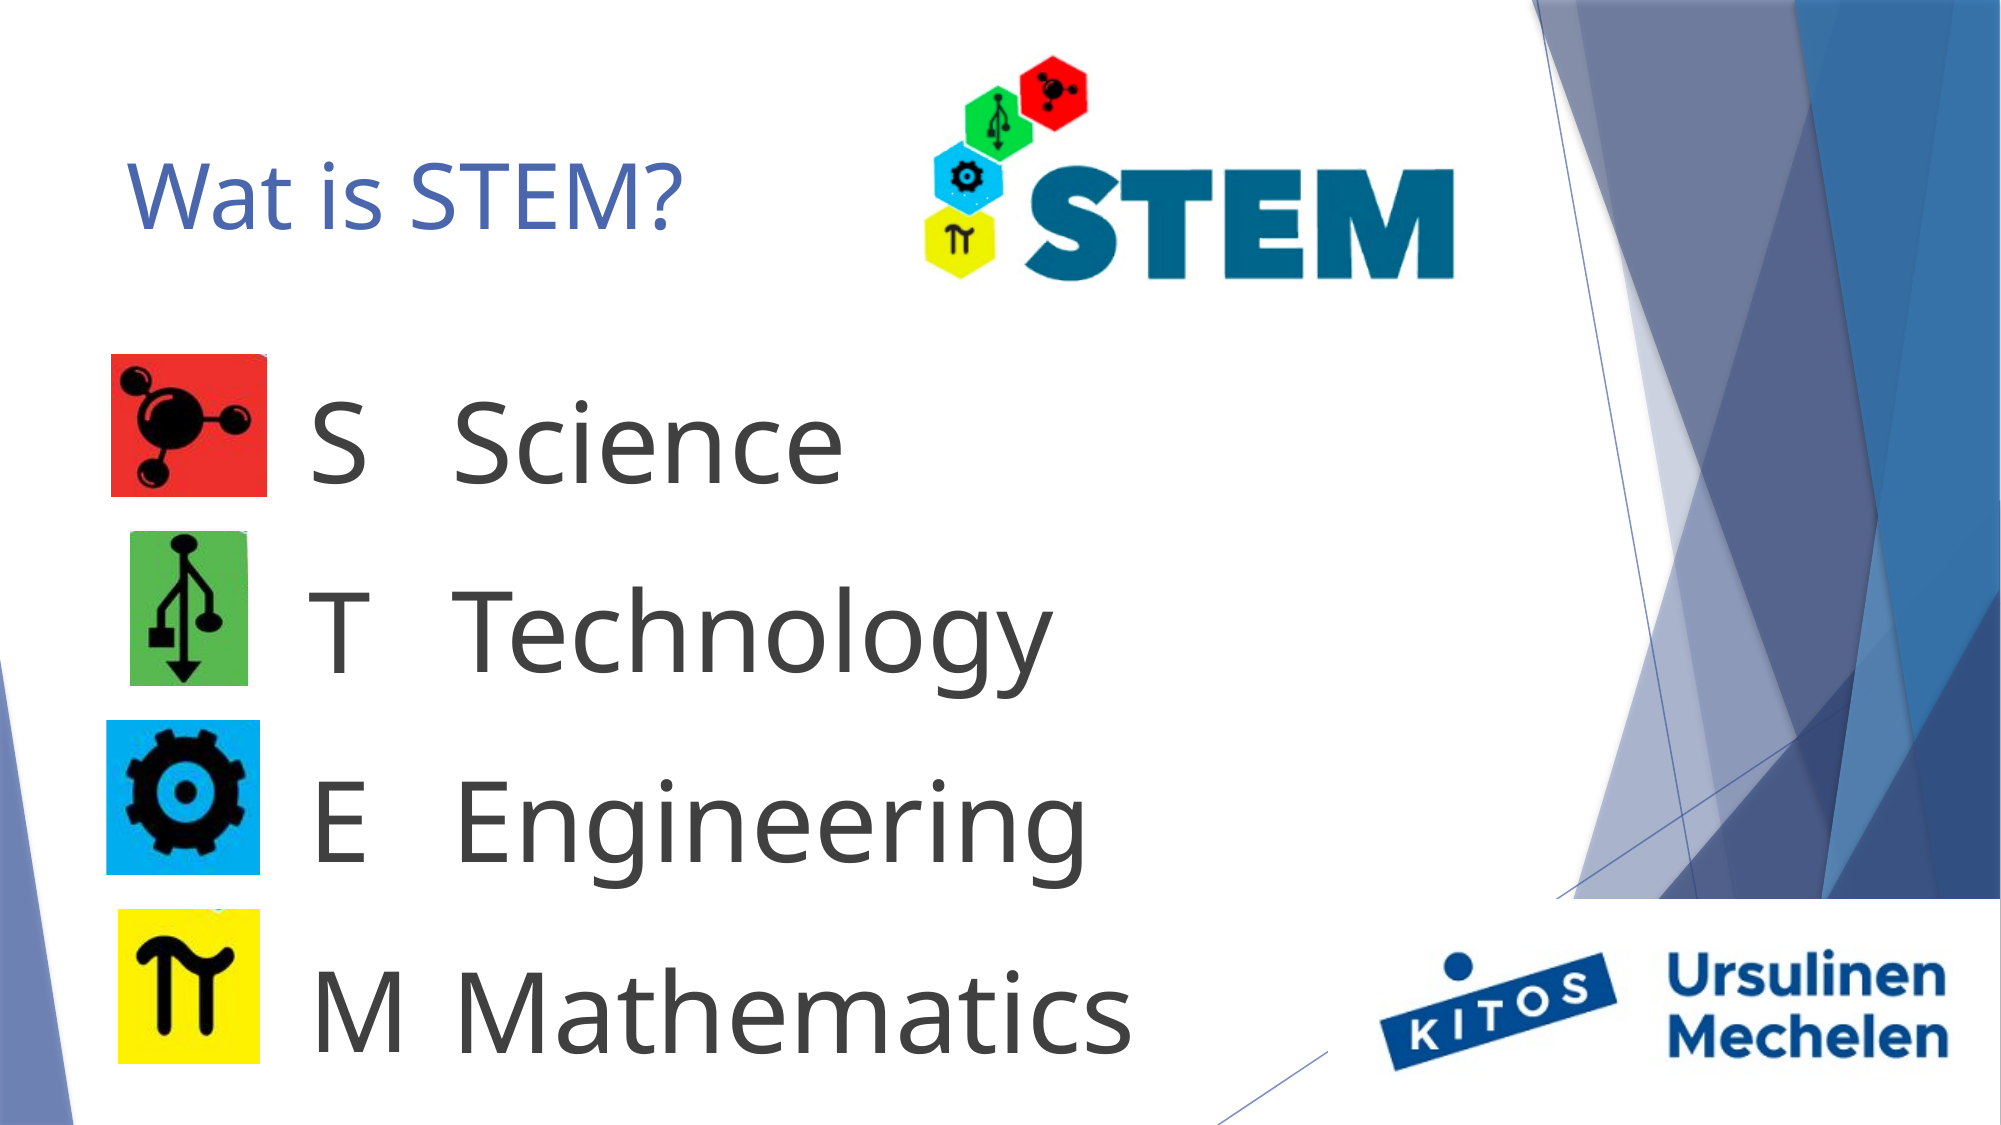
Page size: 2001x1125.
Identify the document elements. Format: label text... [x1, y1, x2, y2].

text_box Technology [436, 518, 1265, 702]
picture [110, 353, 268, 497]
picture [129, 531, 249, 686]
picture [126, 729, 245, 856]
picture [873, 37, 1501, 287]
text_box Mathematics [436, 899, 1265, 1083]
picture [1327, 899, 2000, 1125]
picture [117, 909, 261, 1064]
text_box Science [436, 330, 1265, 514]
list S T E M [293, 329, 1477, 1101]
title Wat is STEM? [111, 129, 1522, 317]
text_box Engineering [436, 708, 1265, 893]
